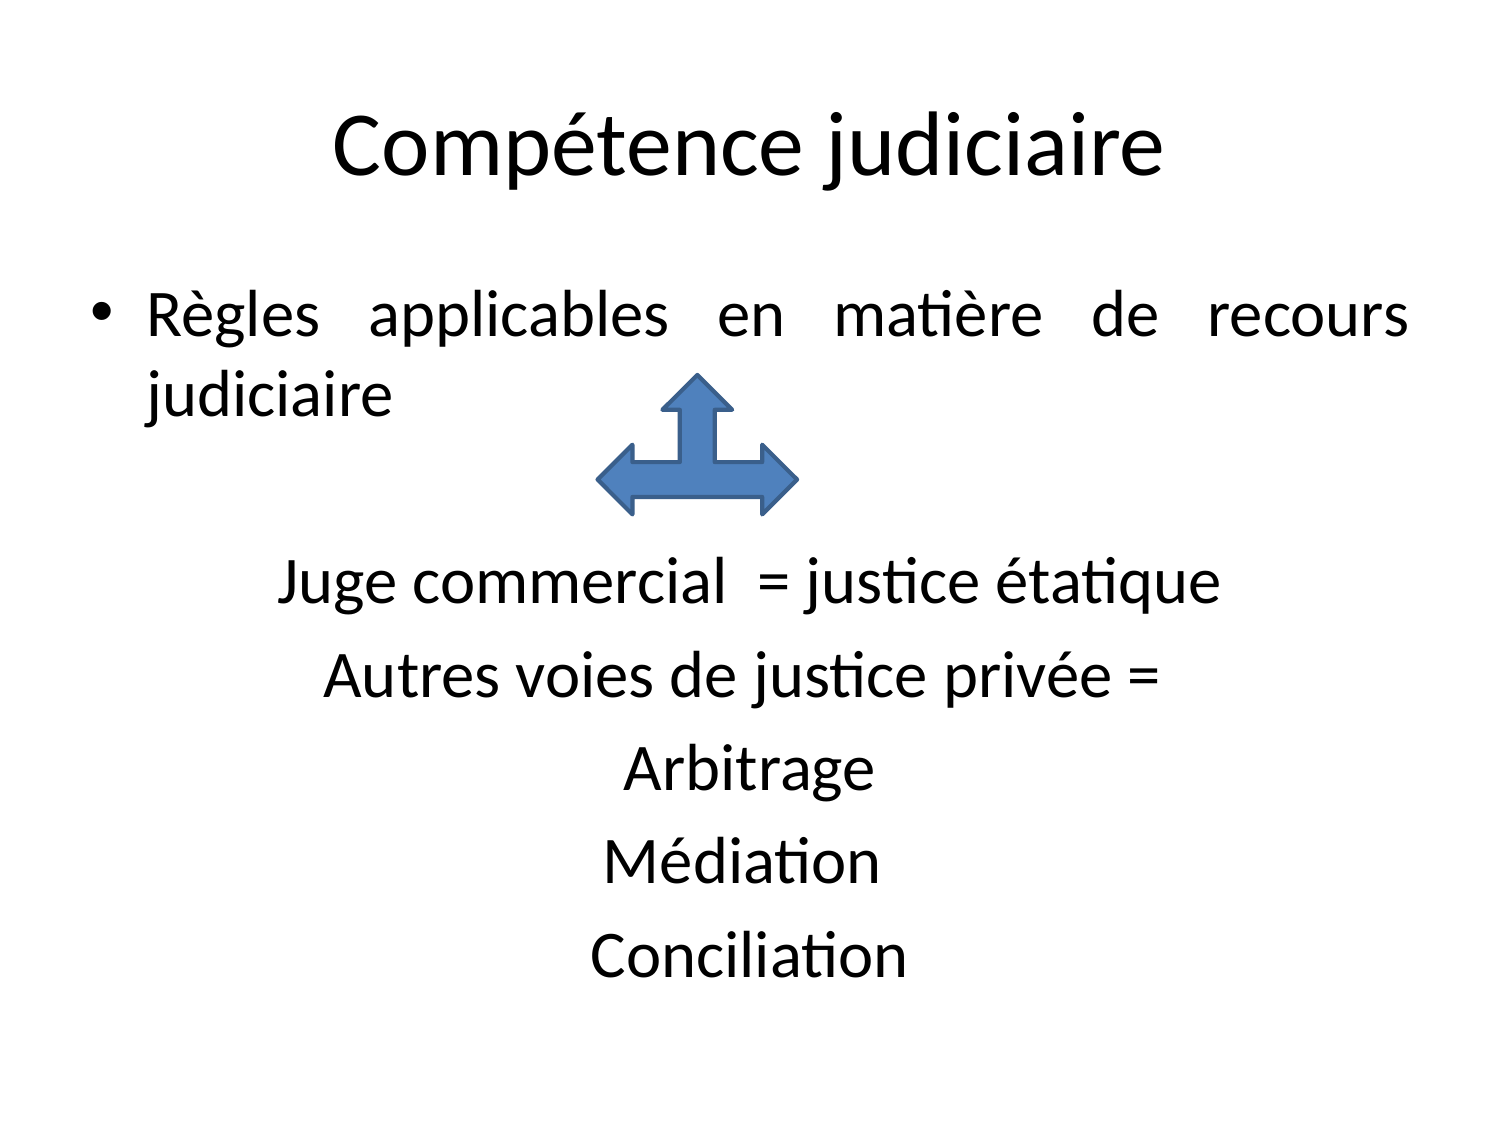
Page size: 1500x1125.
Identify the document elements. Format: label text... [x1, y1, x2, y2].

text_box [595, 372, 800, 517]
title Compétence judiciaire [75, 45, 1425, 233]
list Règles applicables en matière de recours judiciaire Juge commercial = justice étatique Autres voies de justice privée = Arbitrage Médiation Conciliation [75, 262, 1425, 1005]
